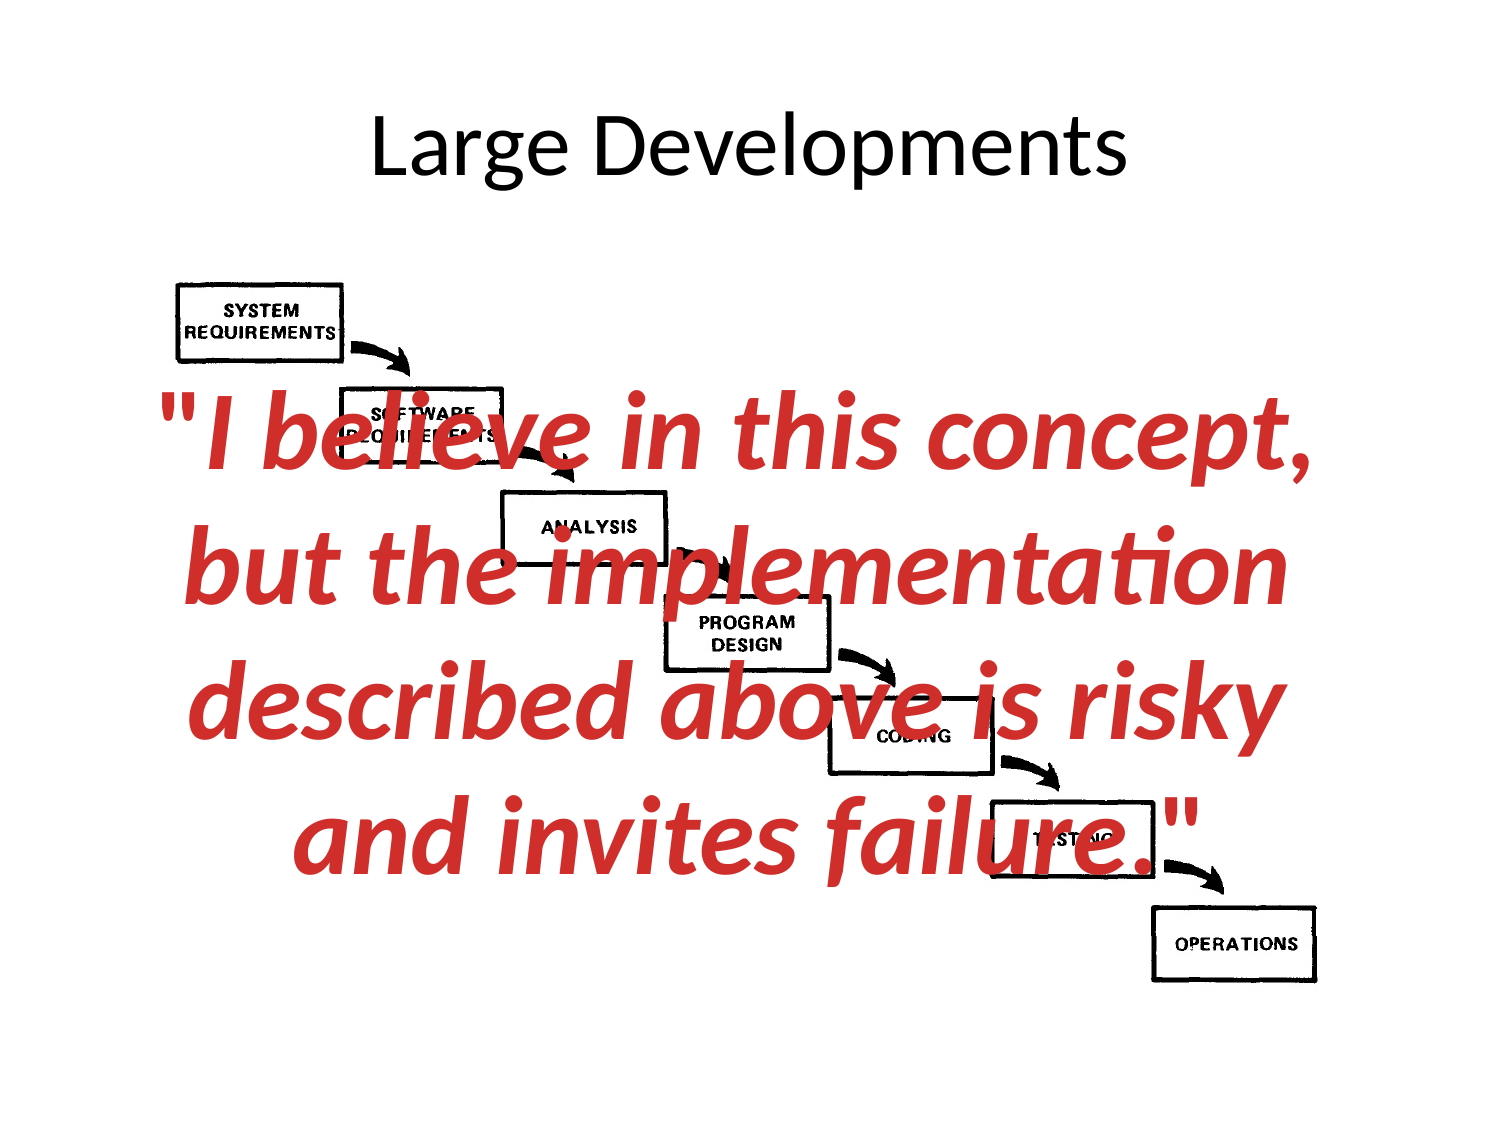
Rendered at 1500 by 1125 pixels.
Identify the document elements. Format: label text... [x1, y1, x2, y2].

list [145, 262, 1355, 1006]
title Large Developments [75, 45, 1425, 233]
